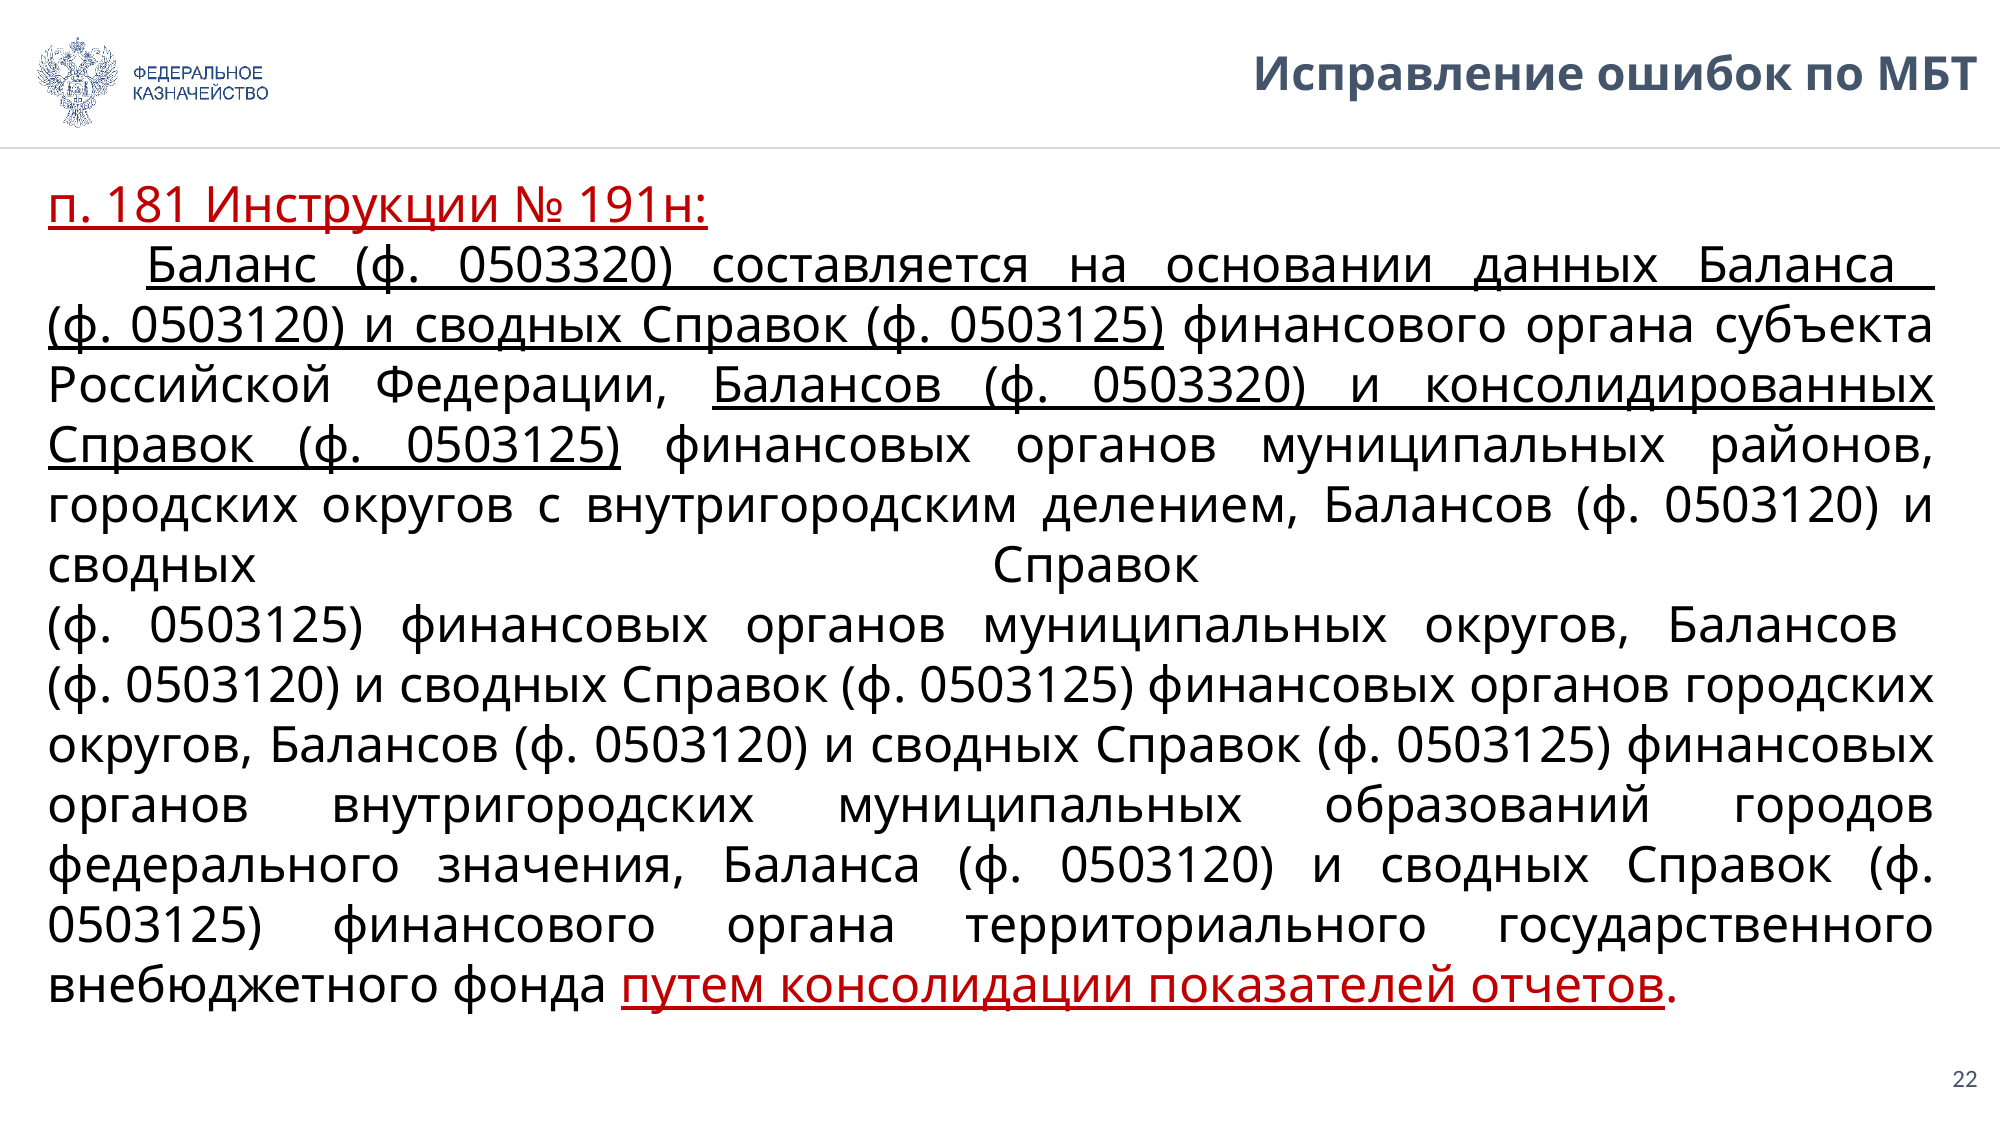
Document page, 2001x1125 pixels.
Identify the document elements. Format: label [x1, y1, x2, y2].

text_box [33, 164, 1950, 1020]
slide_number [1517, 1048, 1978, 1107]
picture [37, 37, 268, 128]
title [699, 45, 1979, 105]
